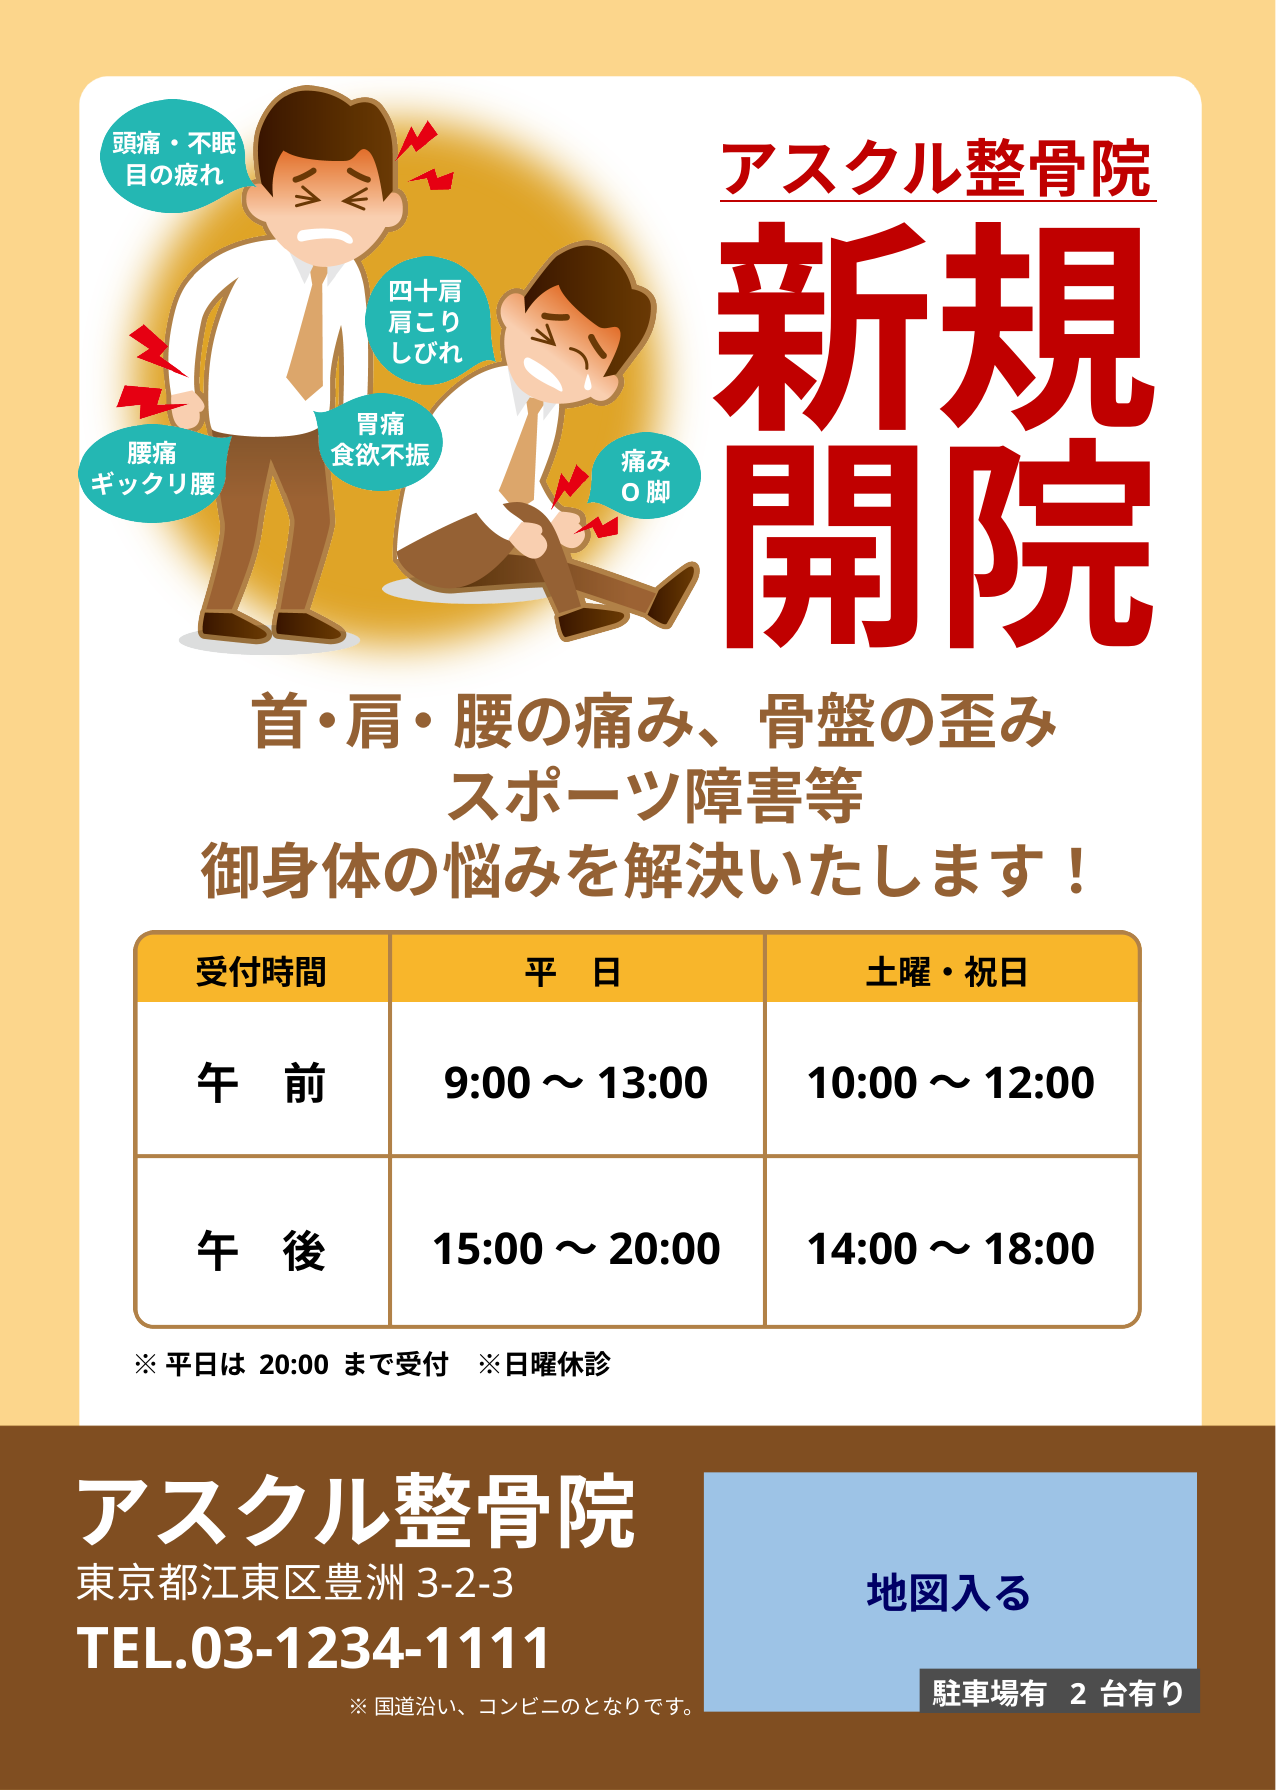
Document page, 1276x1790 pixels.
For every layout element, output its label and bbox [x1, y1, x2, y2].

text_box [919, 1668, 1201, 1713]
text_box [133, 930, 1142, 1329]
text_box [711, 128, 1158, 204]
picture [0, 0, 1276, 1790]
text_box [78, 424, 232, 523]
text_box [313, 393, 443, 492]
text_box [586, 432, 701, 519]
text_box [365, 256, 496, 385]
text_box [100, 99, 257, 213]
